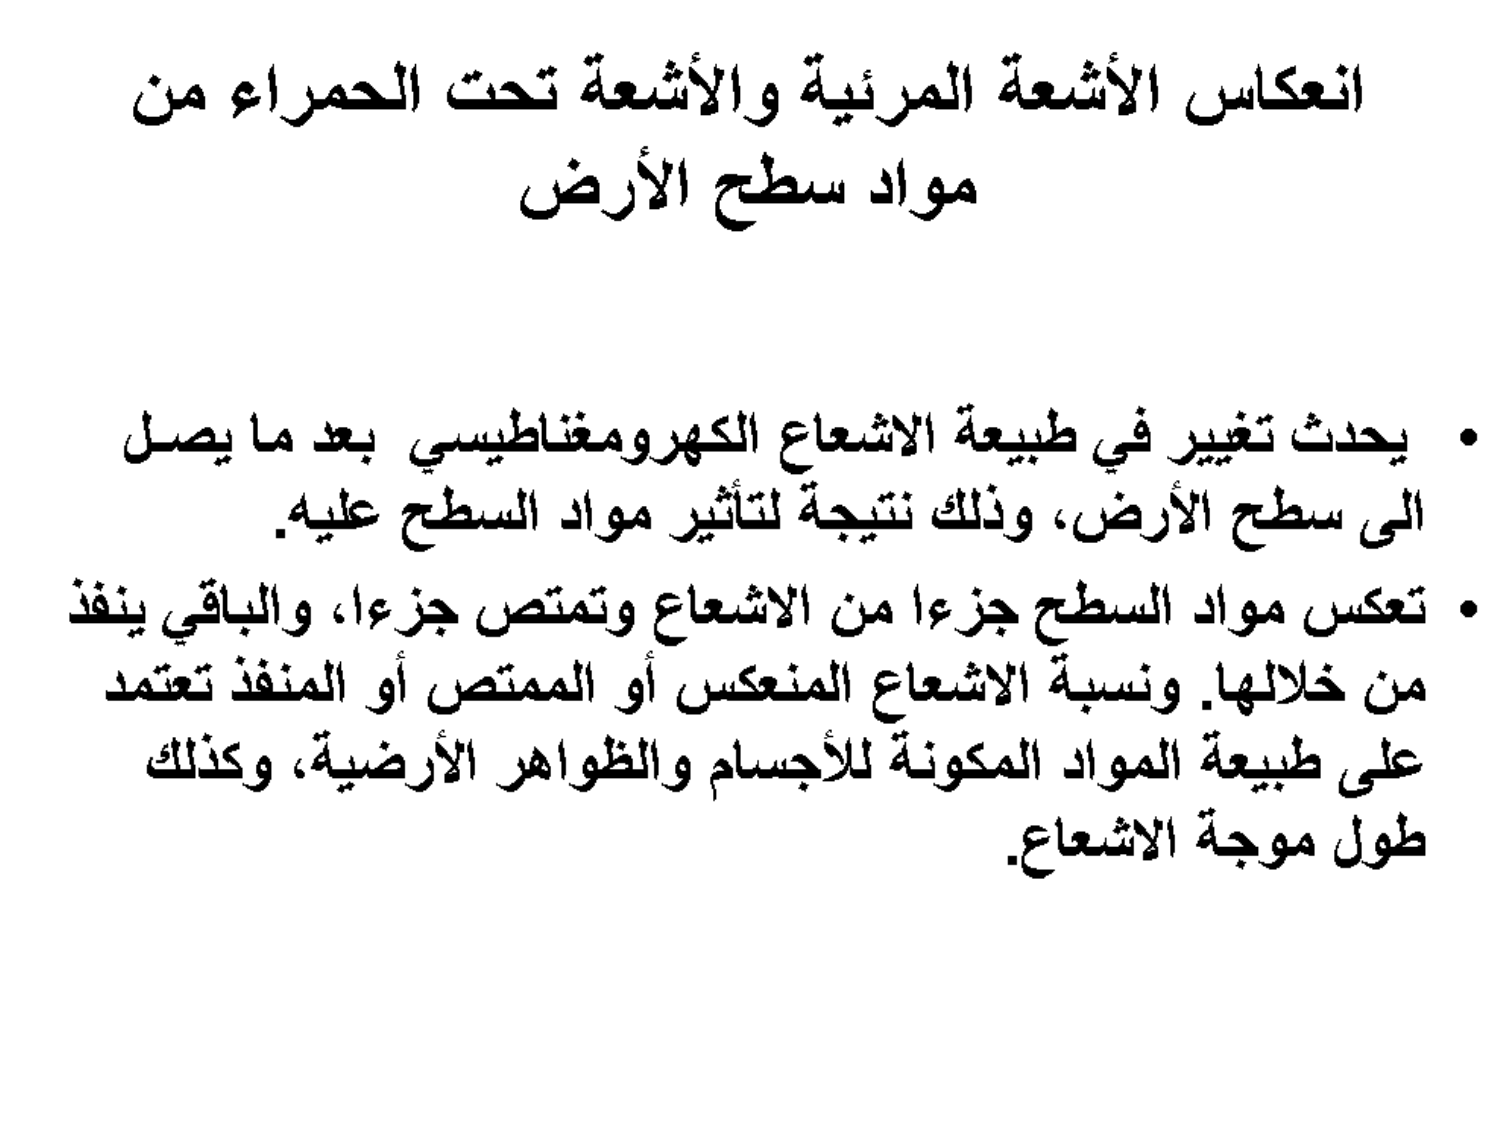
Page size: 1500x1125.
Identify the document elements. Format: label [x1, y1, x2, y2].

title [113, 44, 1387, 233]
list [12, 391, 1494, 1001]
